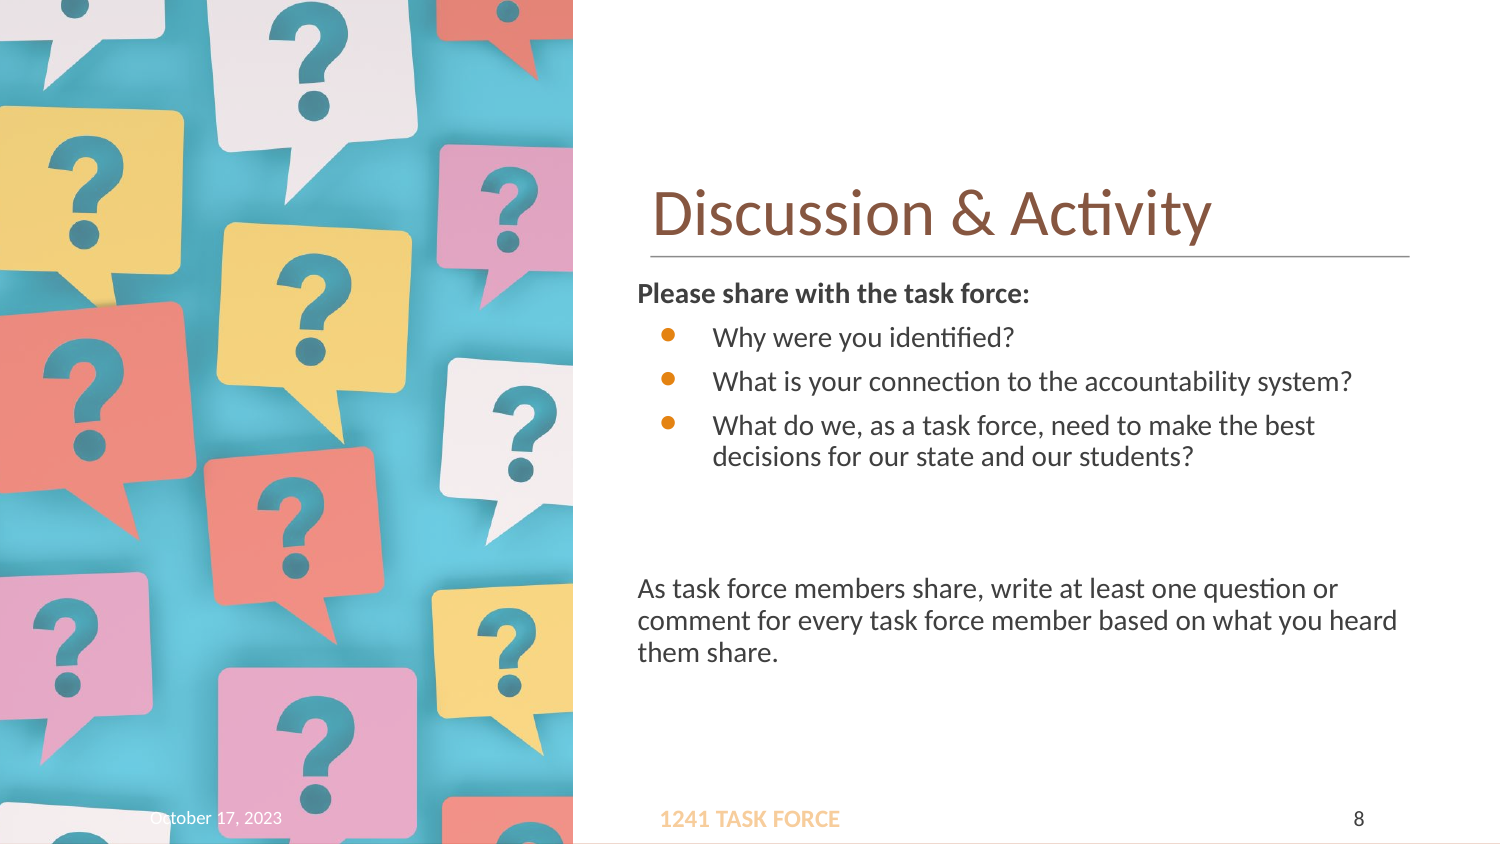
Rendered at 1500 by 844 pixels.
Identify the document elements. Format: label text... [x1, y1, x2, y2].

picture [0, 0, 573, 844]
text_box [575, 0, 1500, 780]
text_box Please share with the task force: Why were you identified? What is your connection to the accountability system? What do we, as a task force, need to make the best decisions for our state and our students? As task force members share, write at least one question or comment for every task force member based on what you heard them share. [637, 270, 1421, 722]
footer 1241 TASK FORCE [577, 794, 1047, 840]
text_box [577, 780, 1500, 844]
title Discussion & Activity [637, 78, 1421, 257]
slide_number 8 [1218, 794, 1380, 840]
